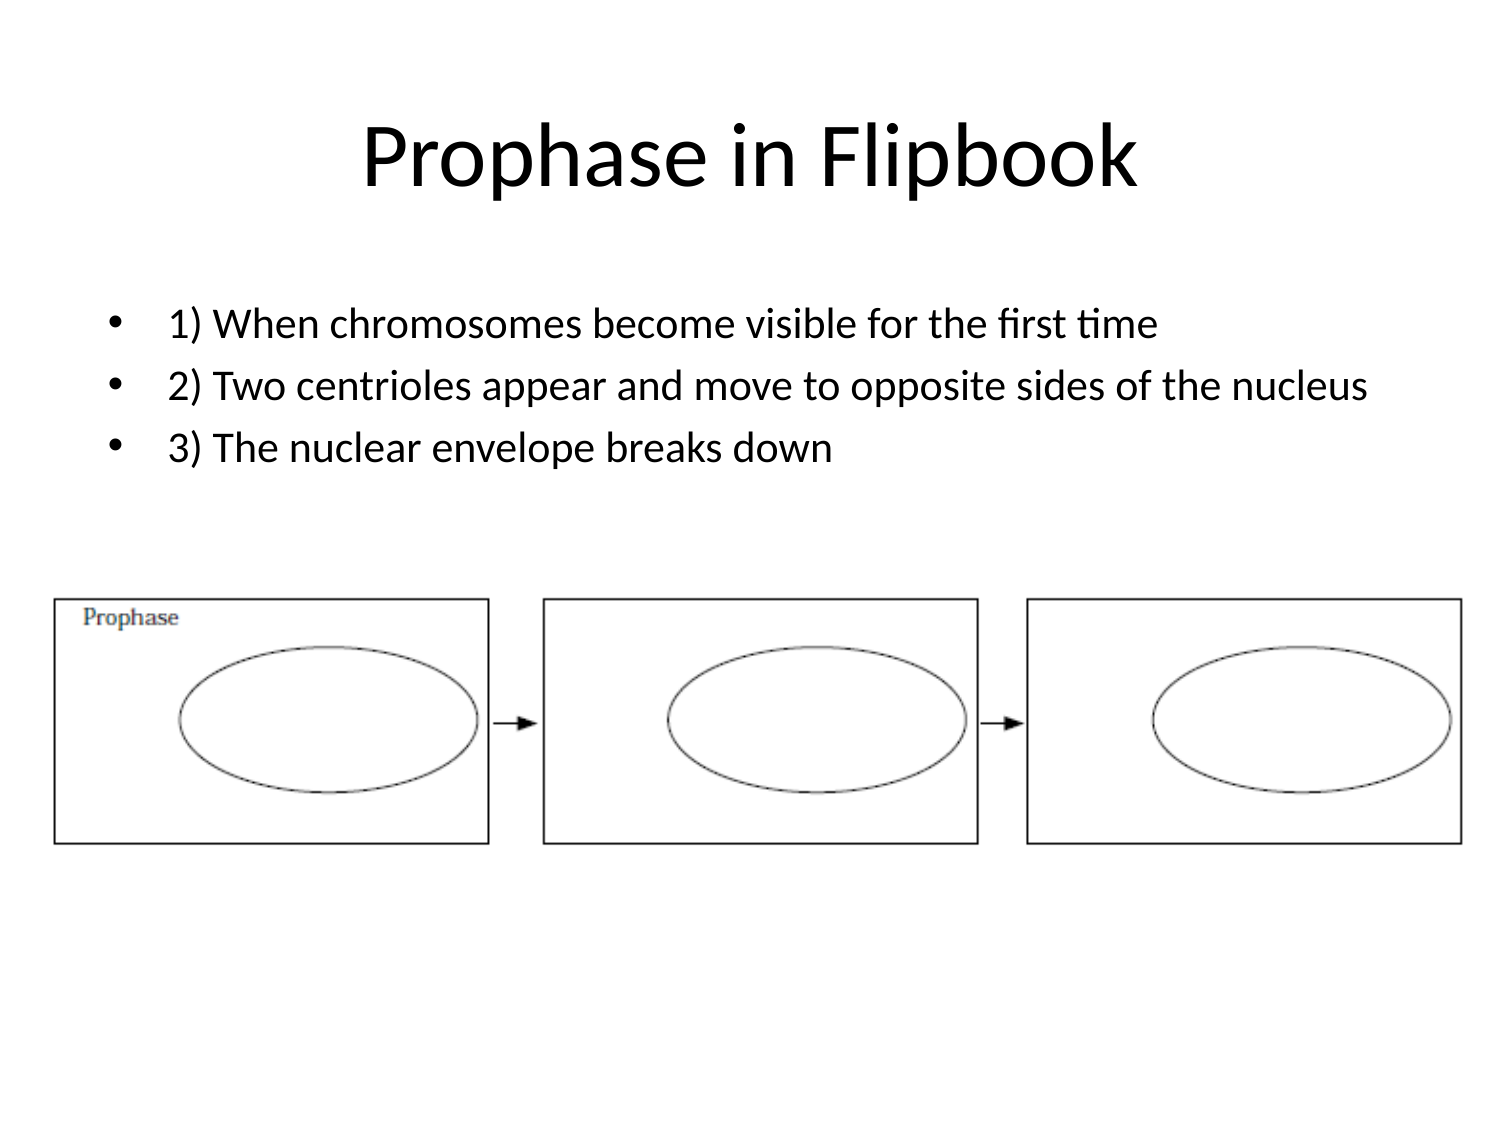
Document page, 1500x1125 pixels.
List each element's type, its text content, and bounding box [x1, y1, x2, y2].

list 1) When chromosomes become visible for the first time 2) Two centrioles appear and move to opposite sides of the nucleus 3) The nuclear envelope breaks down [92, 287, 1400, 488]
picture [37, 587, 1490, 863]
title Prophase in Flipbook [94, 50, 1407, 250]
